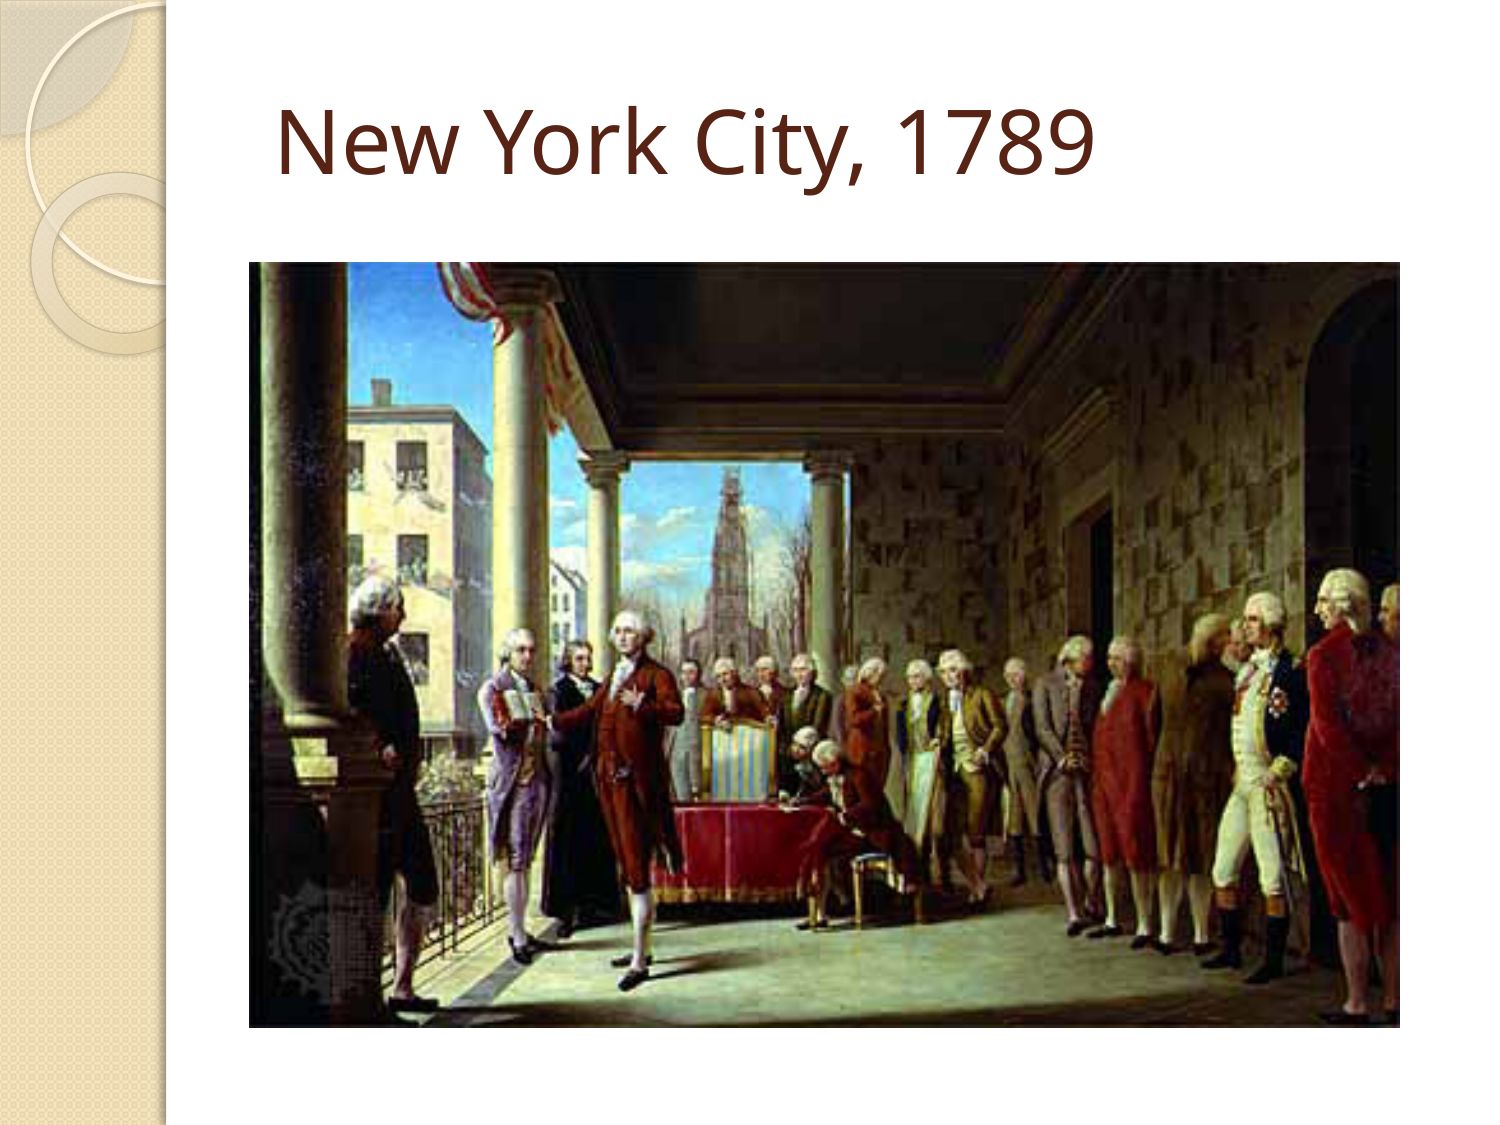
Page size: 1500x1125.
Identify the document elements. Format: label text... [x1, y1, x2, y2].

title New York City, 1789 [235, 45, 1466, 233]
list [249, 262, 1401, 1028]
